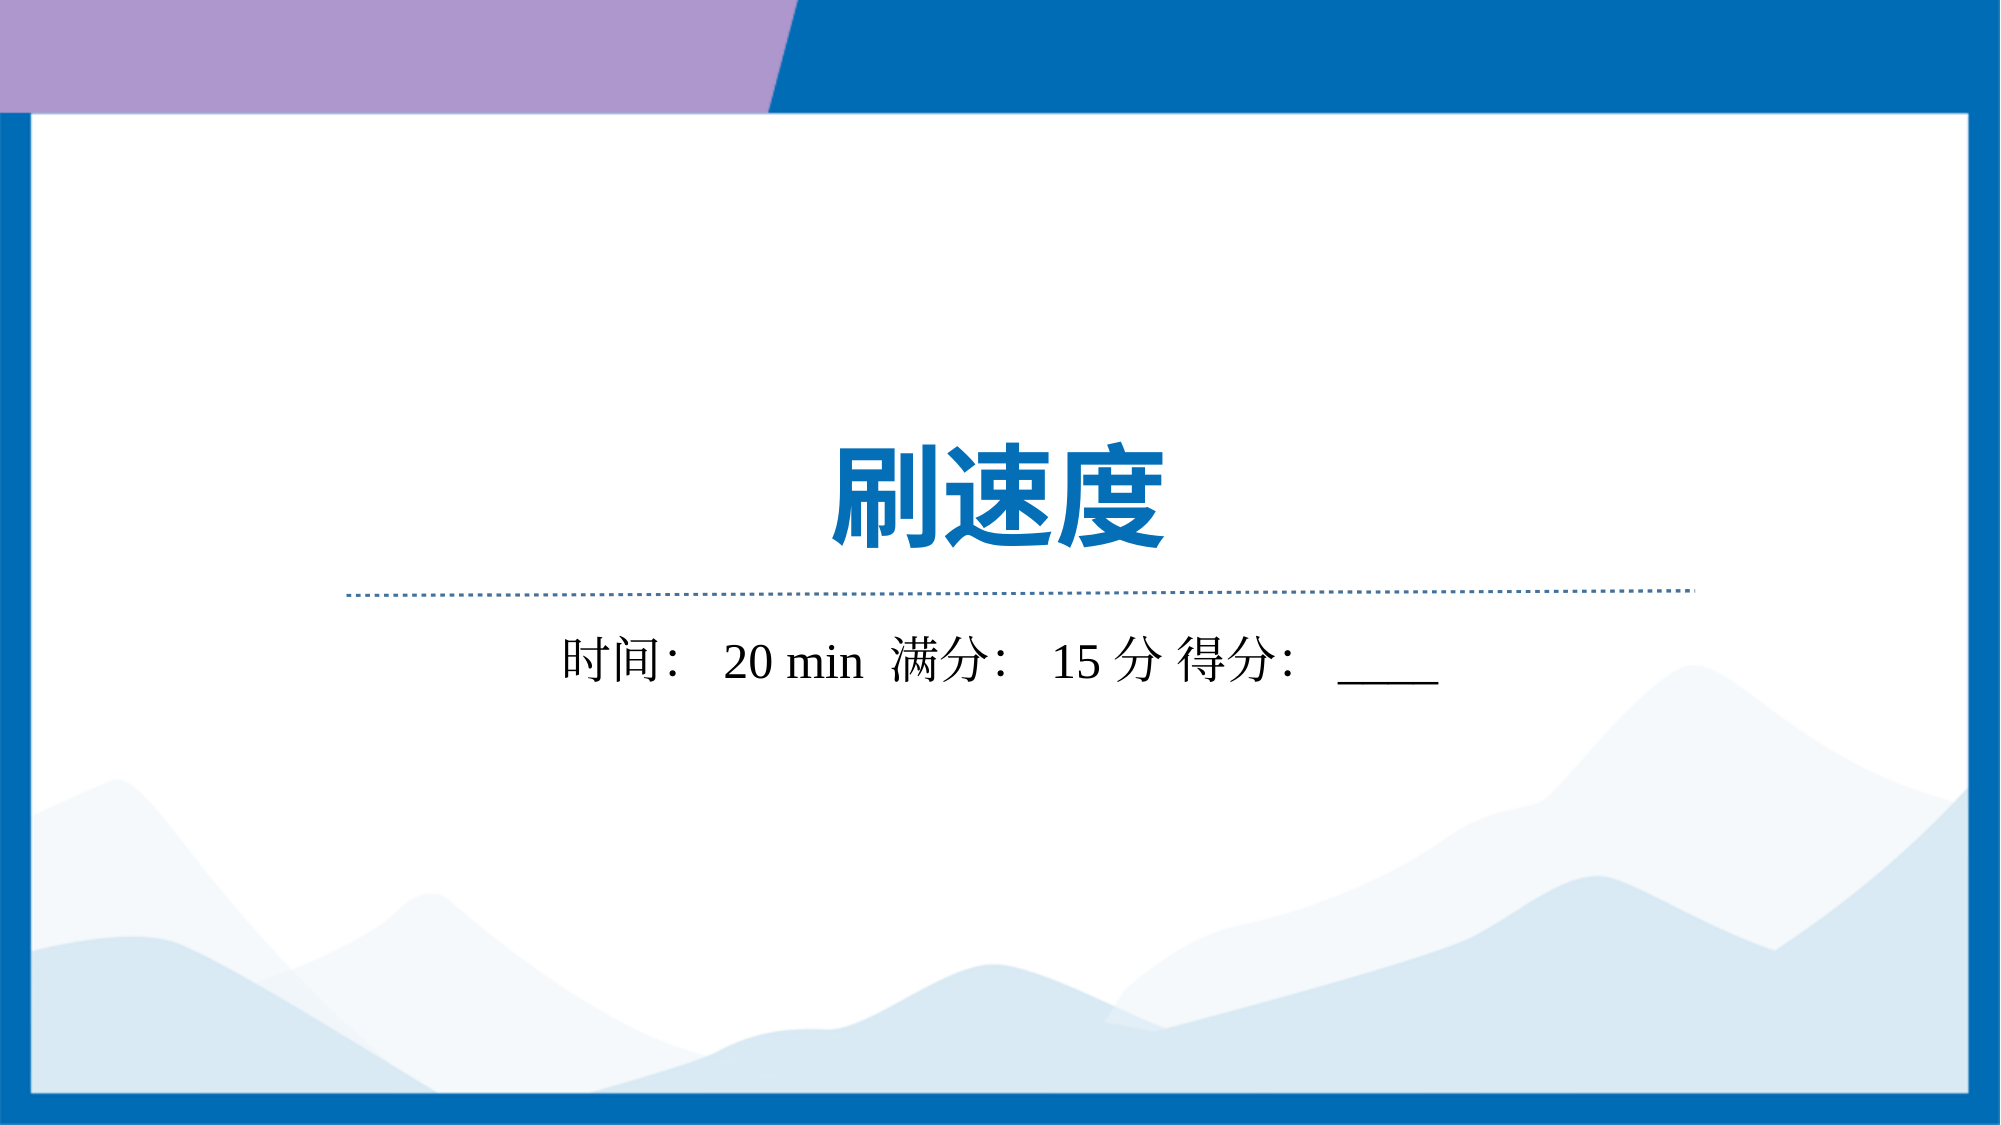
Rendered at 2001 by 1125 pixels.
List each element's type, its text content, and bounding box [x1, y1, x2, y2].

text_box 时间：20 min 满分：15分 得分：____ [82, 603, 1917, 680]
picture [0, 0, 2000, 1125]
text_box 刷速度 [35, 408, 1962, 561]
